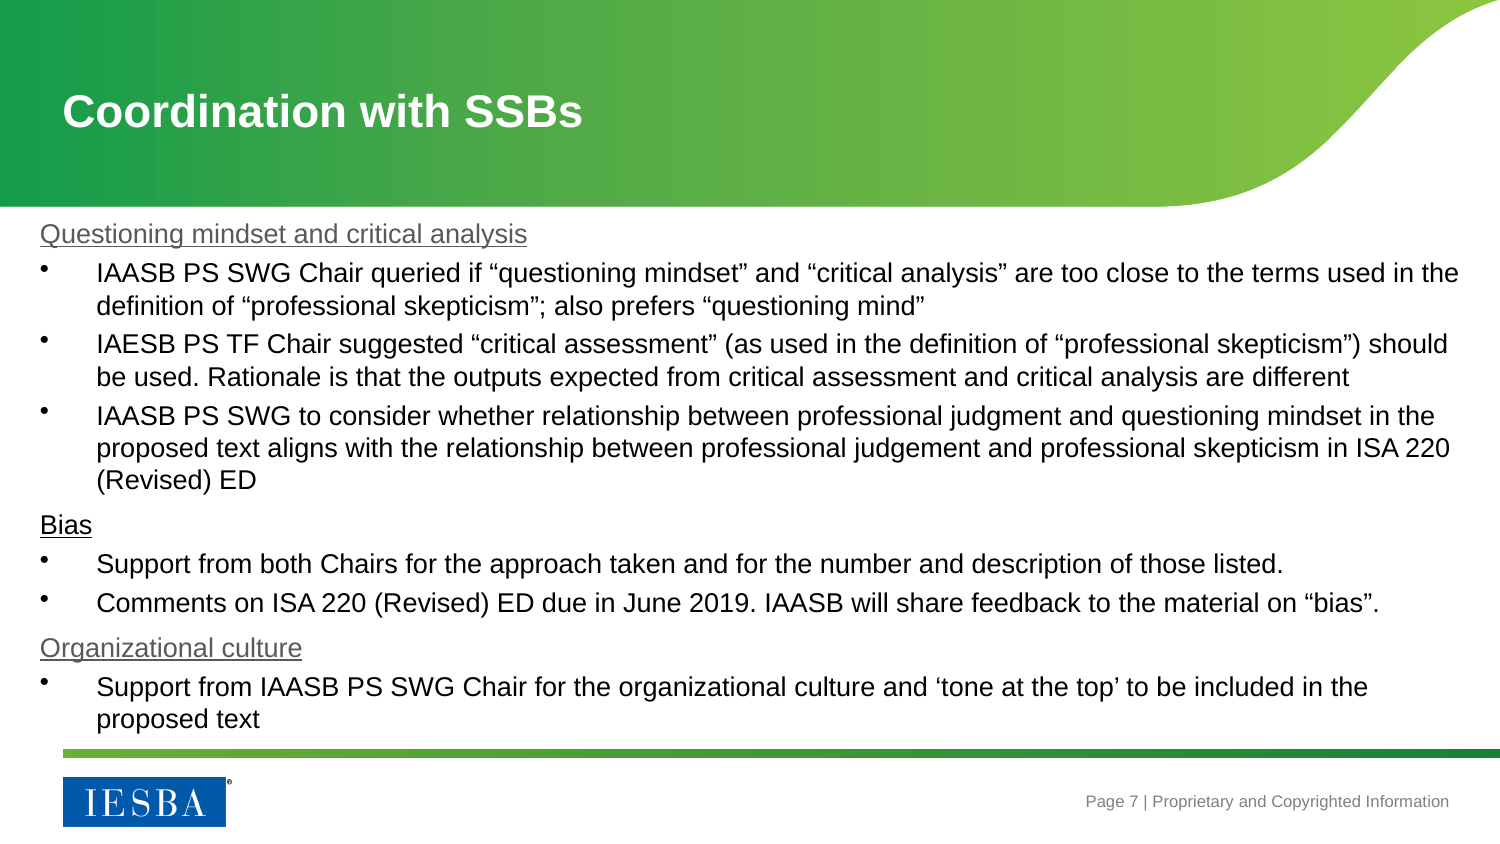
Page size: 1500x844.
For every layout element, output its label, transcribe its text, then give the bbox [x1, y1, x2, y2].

list Questioning mindset and critical analysis IAASB PS SWG Chair queried if “questioning mindset” and “critical analysis” are too close to the terms used in the definition of “professional skepticism”; also prefers “questioning mind” IAESB PS TF Chair suggested “critical assessment” (as used in the definition of “professional skepticism”) should be used. Rationale is that the outputs expected from critical assessment and critical analysis are different IAASB PS SWG to consider whether relationship between professional judgment and questioning mindset in the proposed text aligns with the relationship between professional judgement and professional skepticism in ISA 220 (Revised) ED Bias Support from both Chairs for the approach taken and for the number and description of those listed. Comments on ISA 220 (Revised) ED due in June 2019. IAASB will share feedback to the material on “bias”. Organizational culture Support from IAASB PS SWG Chair for the organizational culture and ‘tone at the top’ to be included in the proposed text [24, 209, 1475, 760]
title Coordination with SSBs [62, 46, 1300, 172]
picture [63, 777, 232, 827]
picture [0, 0, 1500, 207]
